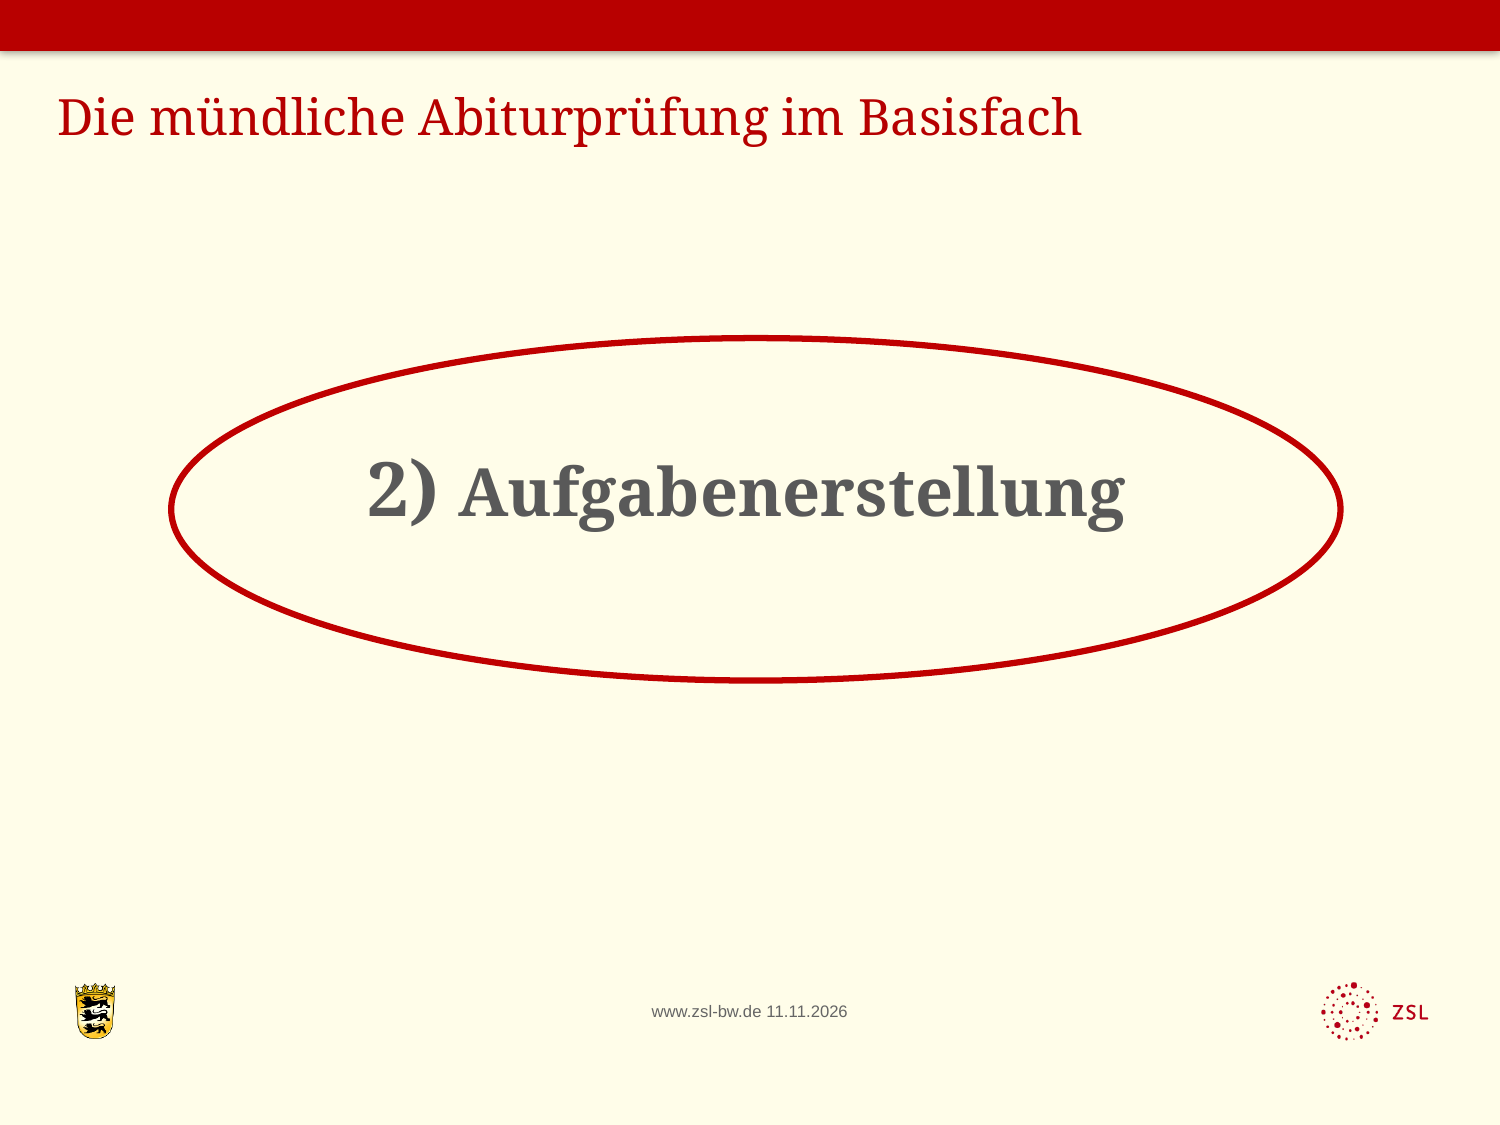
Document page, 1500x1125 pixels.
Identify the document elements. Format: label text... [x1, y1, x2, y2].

picture [73, 981, 117, 1041]
text_box 2) Aufgabenerstellung [169, 336, 1343, 683]
text_box Die mündliche Abiturprüfung im Basisfach [42, 78, 1099, 153]
picture [1320, 981, 1429, 1041]
